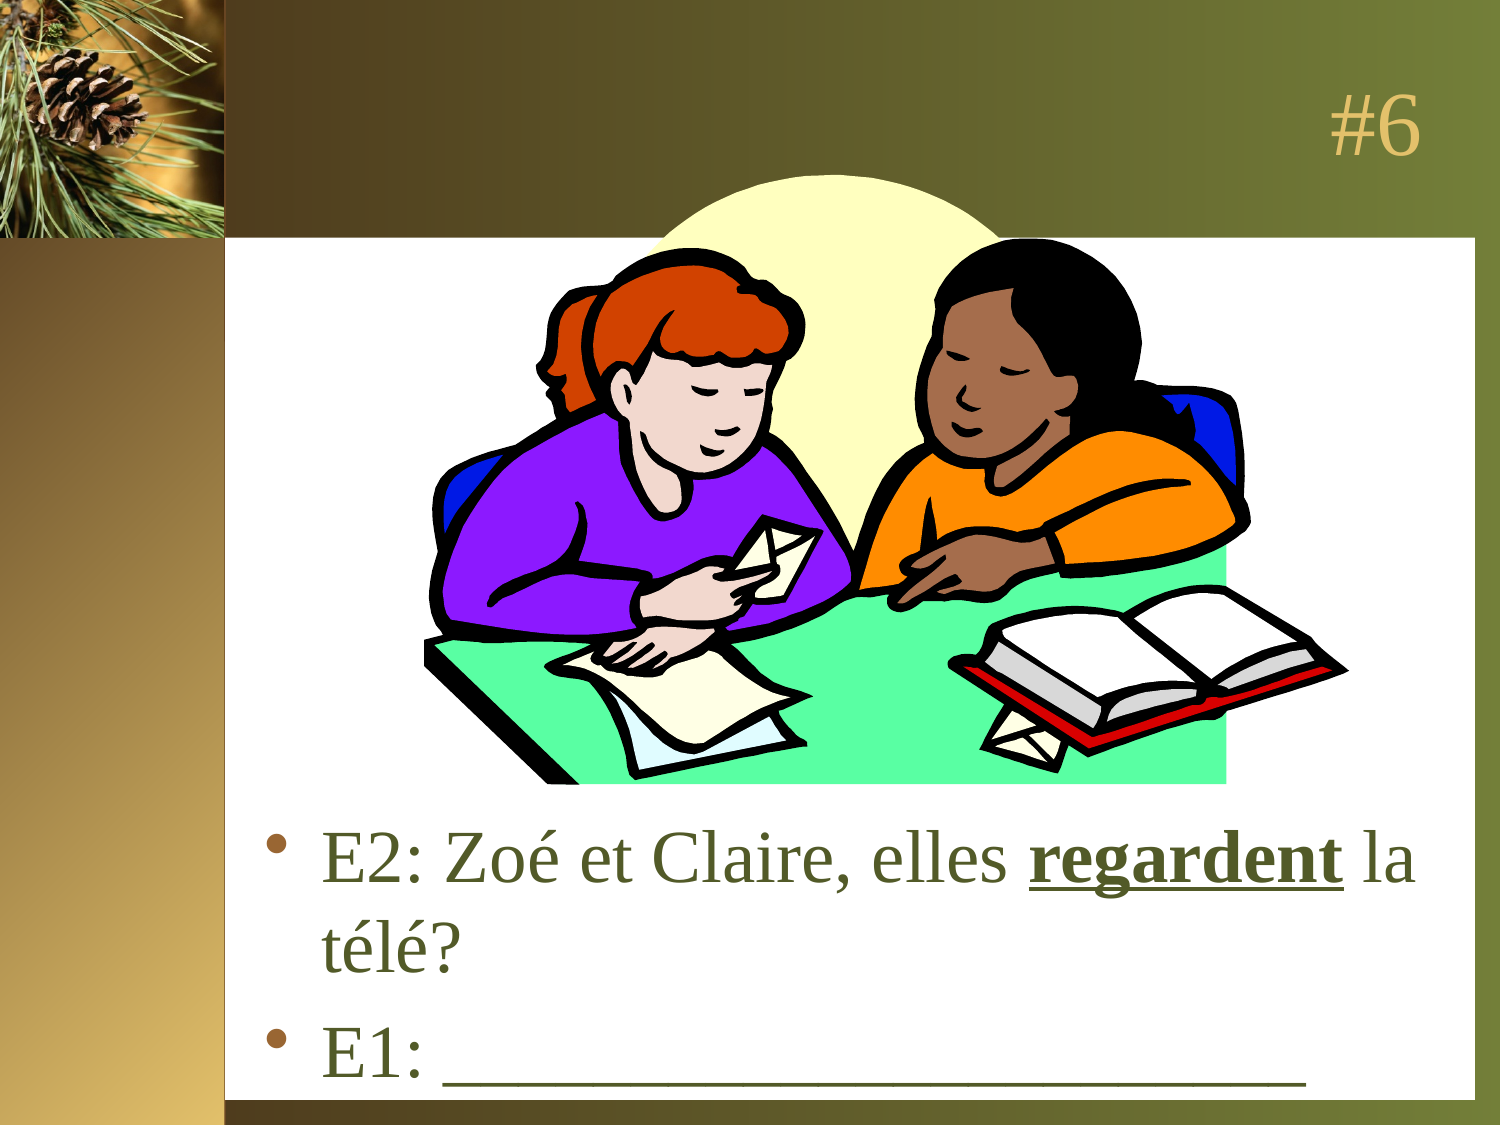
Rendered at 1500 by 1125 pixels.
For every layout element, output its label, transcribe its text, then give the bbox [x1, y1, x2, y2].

title #6 [249, 24, 1438, 213]
picture [423, 174, 1350, 785]
list E2: Zoé et Claire, elles regardent la télé? E1: _______________________ [249, 799, 1438, 1063]
picture [0, 0, 224, 238]
